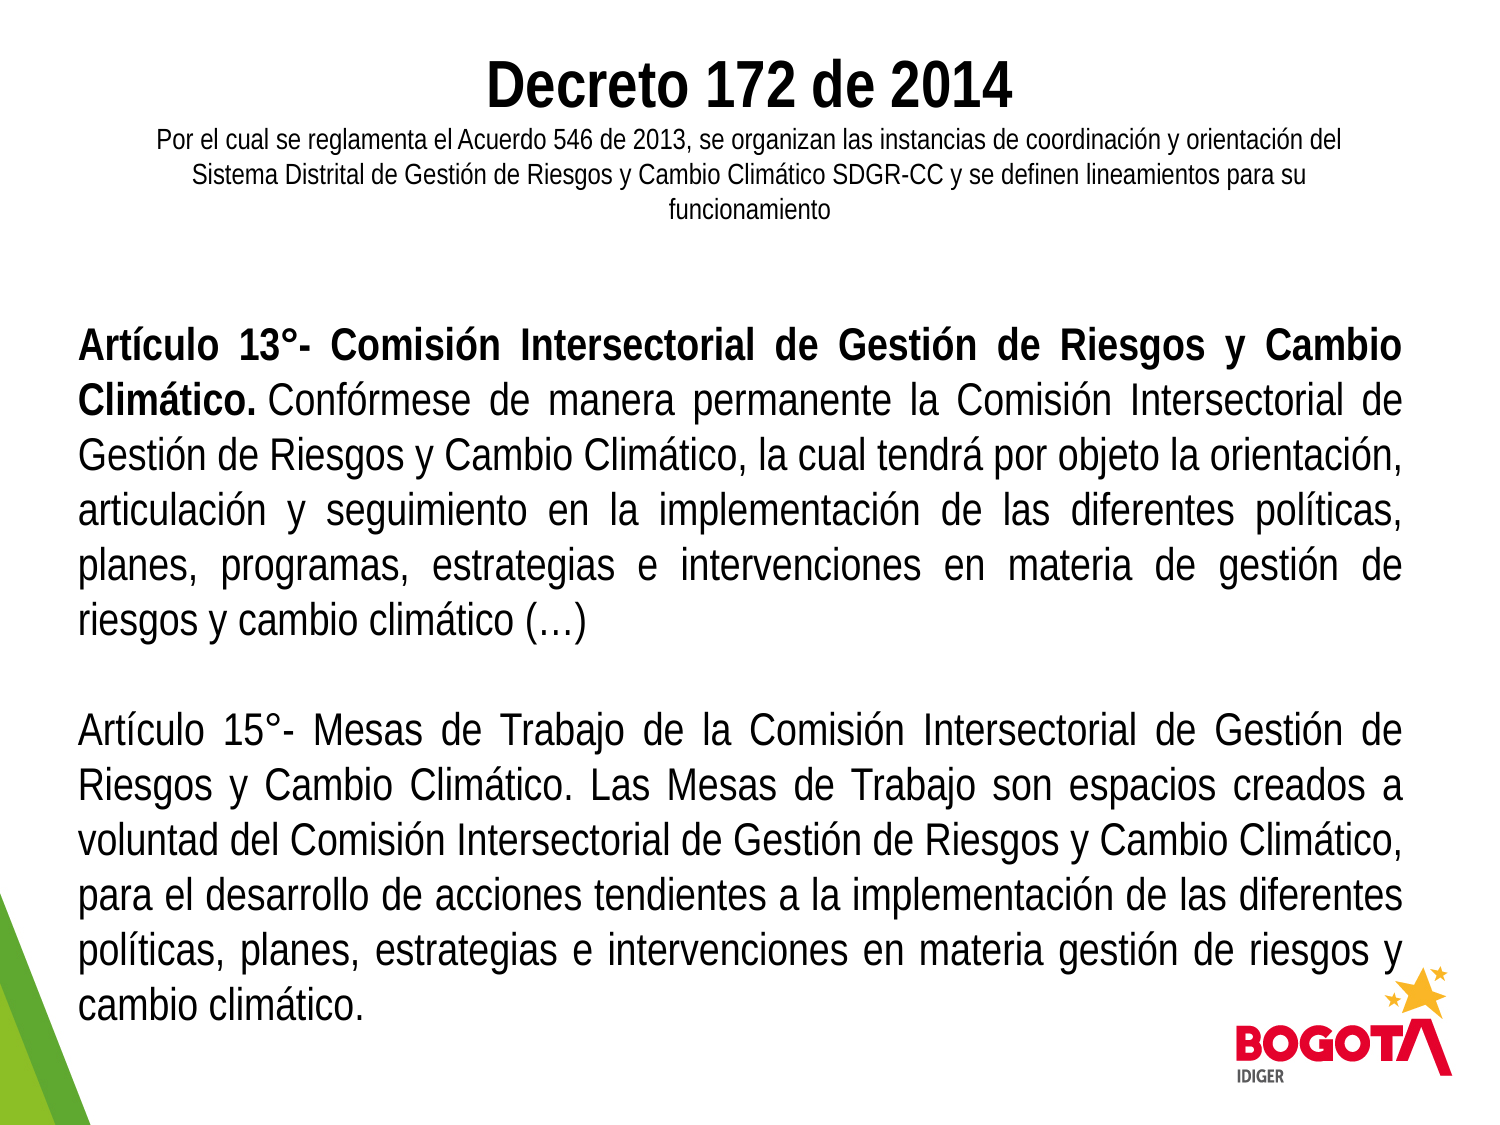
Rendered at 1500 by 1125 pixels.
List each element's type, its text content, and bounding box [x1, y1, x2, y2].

text_box Decreto 172 de 2014 Por el cual se reglamenta el Acuerdo 546 de 2013, se organizan las instancias de coordinación y orientación del Sistema Distrital de Gestión de Riesgos y Cambio Climático SDGR-CC y se definen lineamientos para su funcionamiento [112, 62, 1388, 204]
text_box Artículo 13°- Comisión Intersectorial de Gestión de Riesgos y Cambio Climático. Confórmese de manera permanente la Comisión Intersectorial de Gestión de Riesgos y Cambio Climático, la cual tendrá por objeto la orientación, articulación y seguimiento en la implementación de las diferentes políticas, planes, programas, estrategias e intervenciones en materia de gestión de riesgos y cambio climático (…) Artículo 15°- Mesas de Trabajo de la Comisión Intersectorial de Gestión de Riesgos y Cambio Climático. Las Mesas de Trabajo son espacios creados a voluntad del Comisión Intersectorial de Gestión de Riesgos y Cambio Climático, para el desarrollo de acciones tendientes a la implementación de las diferentes políticas, planes, estrategias e intervenciones en materia gestión de riesgos y cambio climático. [63, 307, 1419, 1038]
picture [0, 0, 1500, 1125]
